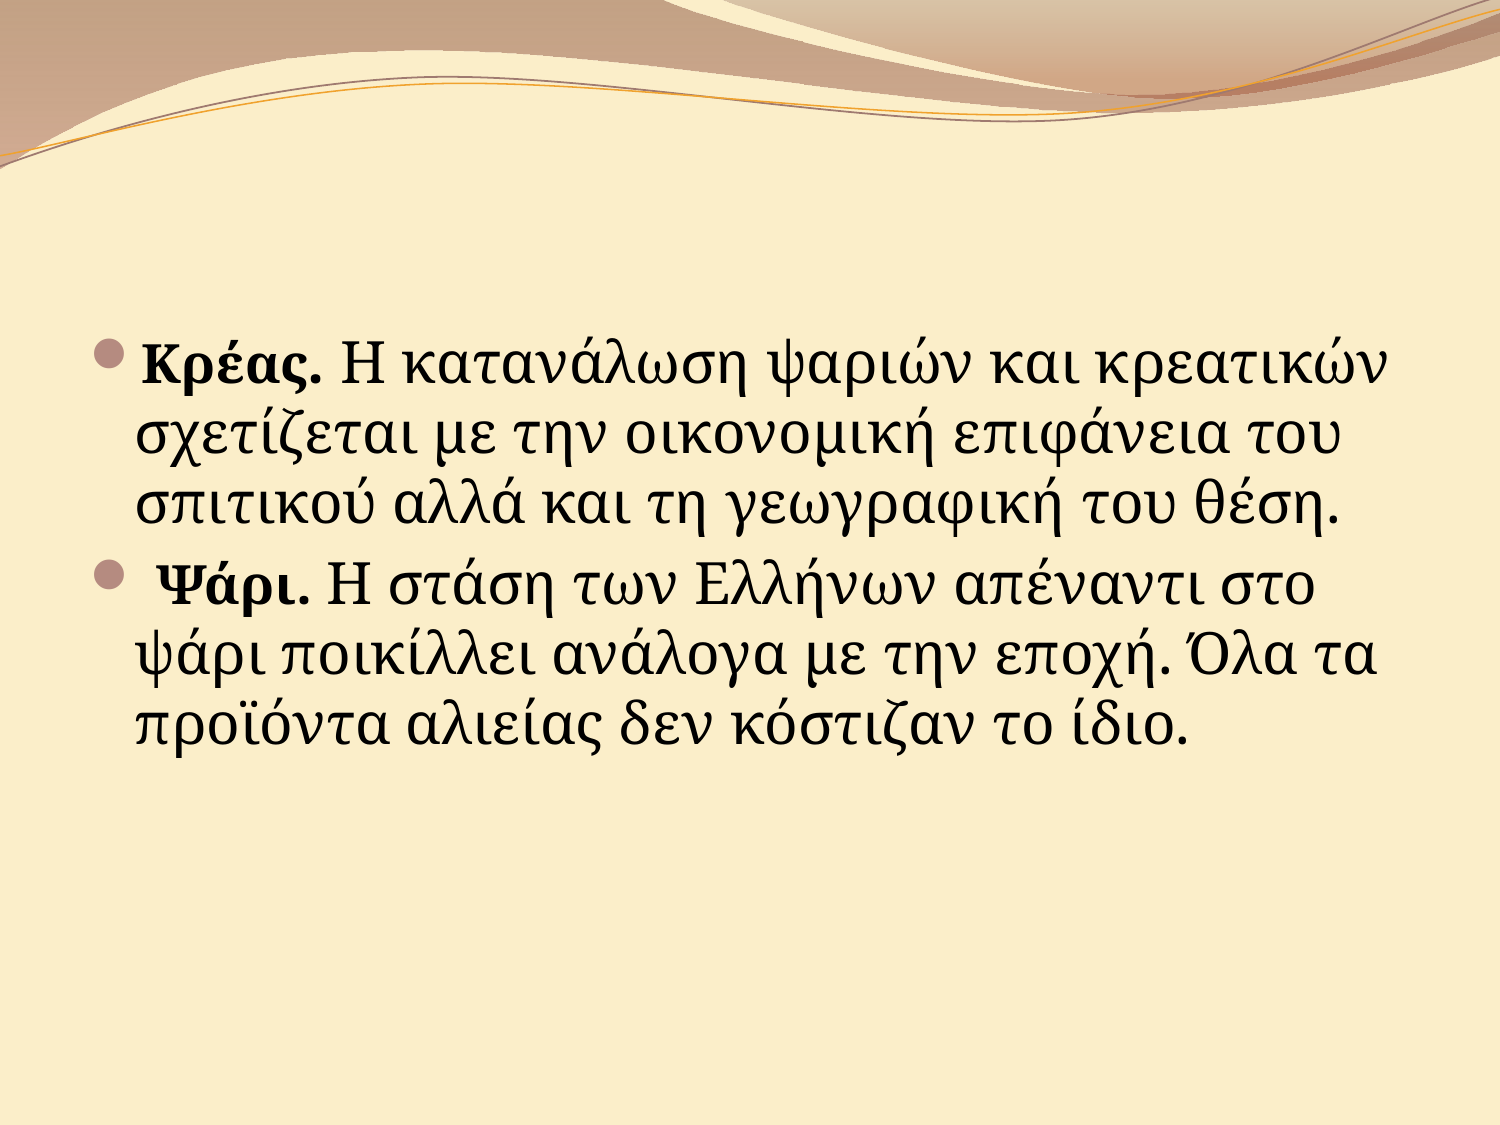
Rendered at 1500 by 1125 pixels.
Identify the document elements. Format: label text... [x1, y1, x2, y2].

list Κρέας. Η κατανάλωση ψαριών και κρεατικών σχετίζεται με την οικονομική επιφάνεια του σπιτικού αλλά και τη γεωγραφική του θέση. Ψάρι. Η στάση των Ελλήνων απέναντι στο ψάρι ποικίλλει ανάλογα με την εποχή. Όλα τα προϊόντα αλιείας δεν κόστιζαν το ίδιο. [75, 317, 1425, 1038]
title [75, 115, 1425, 303]
